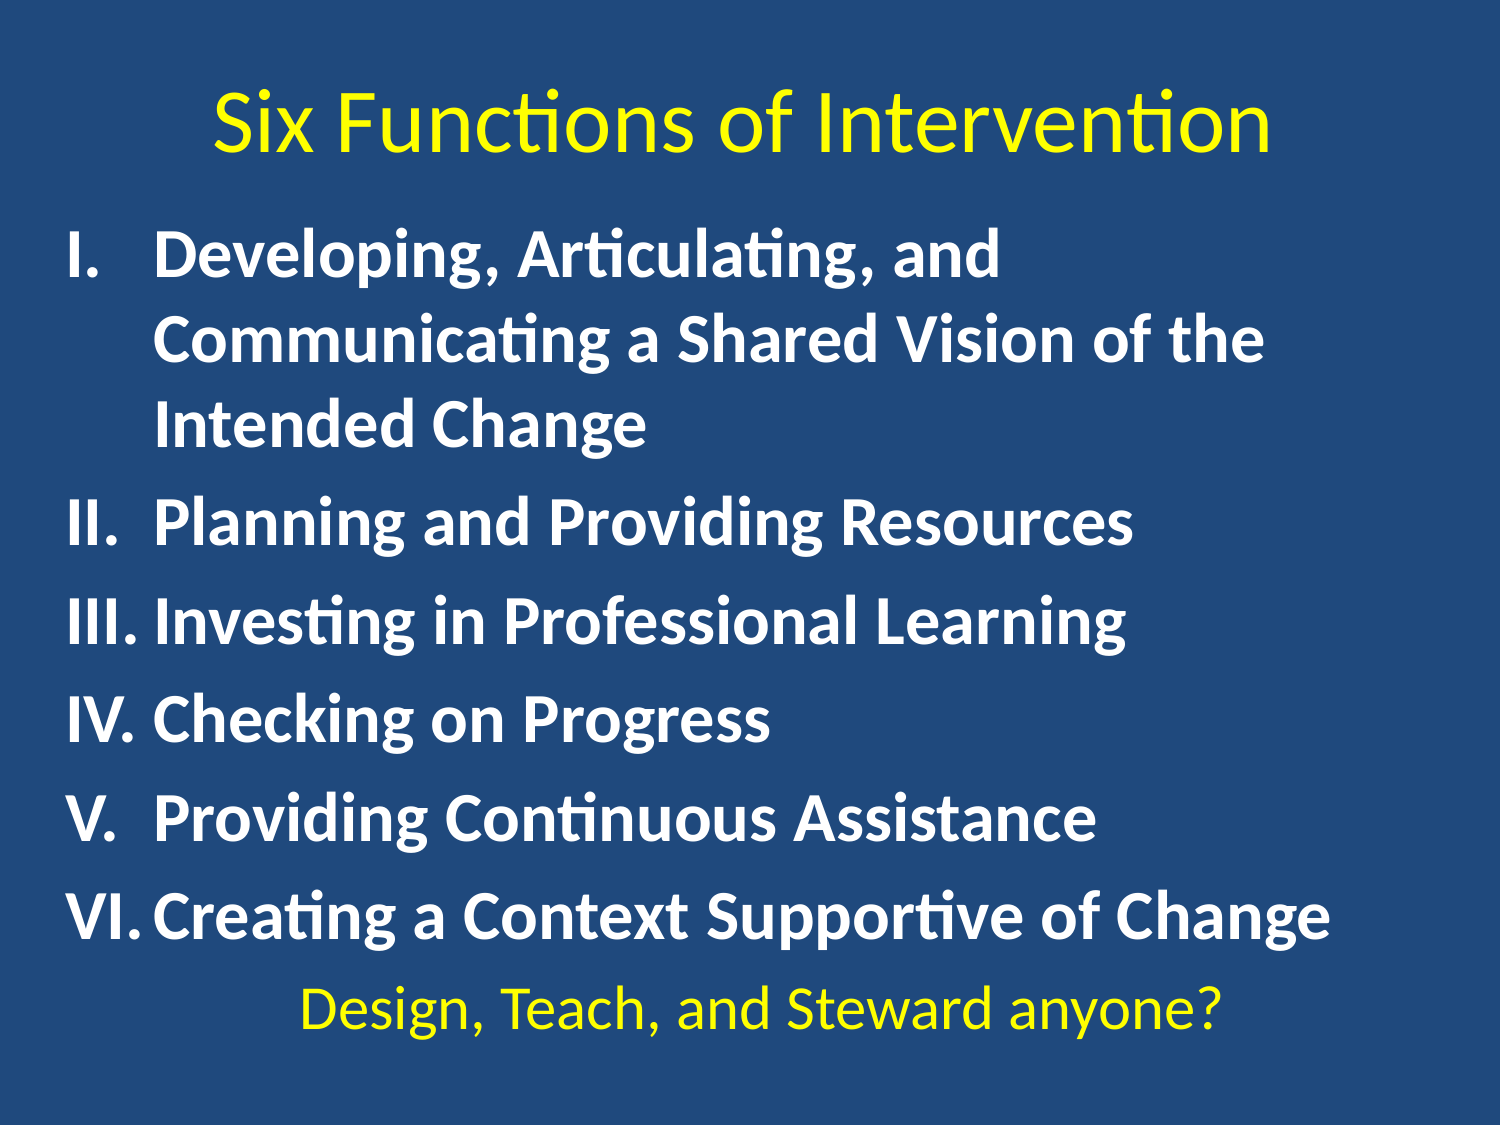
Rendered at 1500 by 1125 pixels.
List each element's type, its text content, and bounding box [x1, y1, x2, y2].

title Six Functions of Intervention [75, 45, 1413, 188]
list Developing, Articulating, and Communicating a Shared Vision of the Intended Change Planning and Providing Resources Investing in Professional Learning Checking on Progress Providing Continuous Assistance Creating a Context Supportive of Change Design, Teach, and Steward anyone? [50, 200, 1475, 1050]
